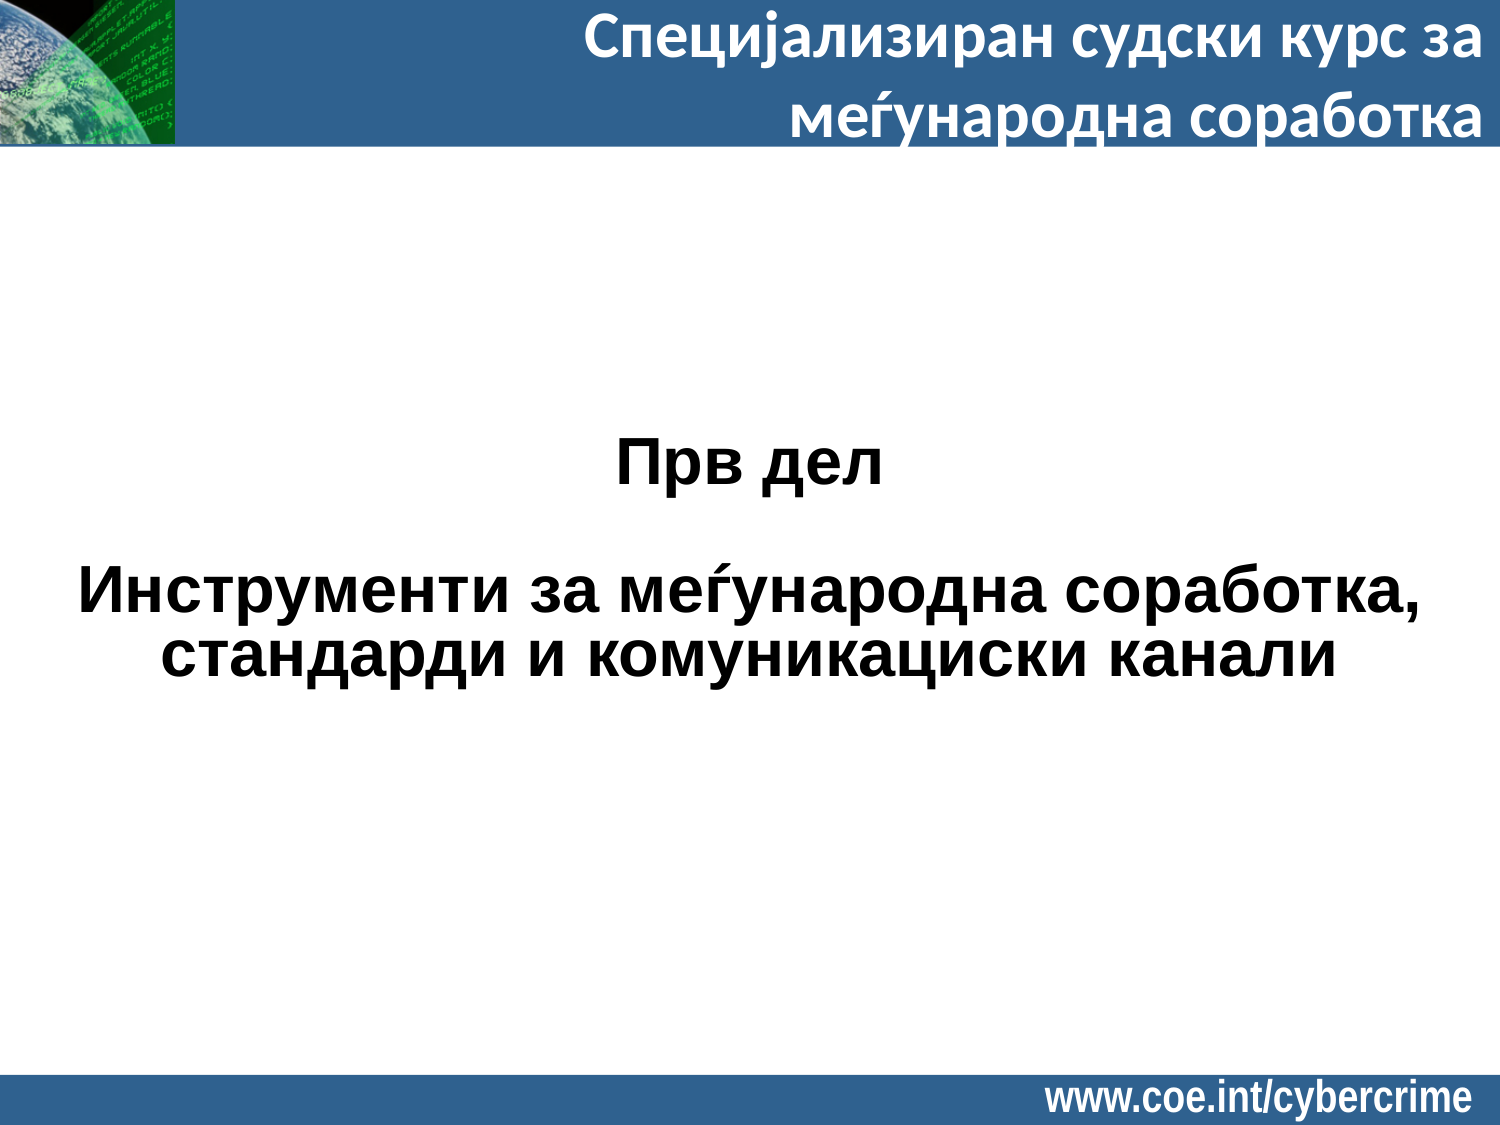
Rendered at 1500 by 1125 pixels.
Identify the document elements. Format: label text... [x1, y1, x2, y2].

text_box Прв дел Инструменти за меѓународна соработка, стандарди и комуникациски канали [50, 425, 1450, 697]
text_box [0, 1073, 1030, 1125]
picture [0, 0, 175, 144]
text_box Специјализиран судски курс за меѓународна соработка [177, 0, 1500, 149]
text_box www.coe.int/cybercrime [1030, 1059, 1500, 1125]
